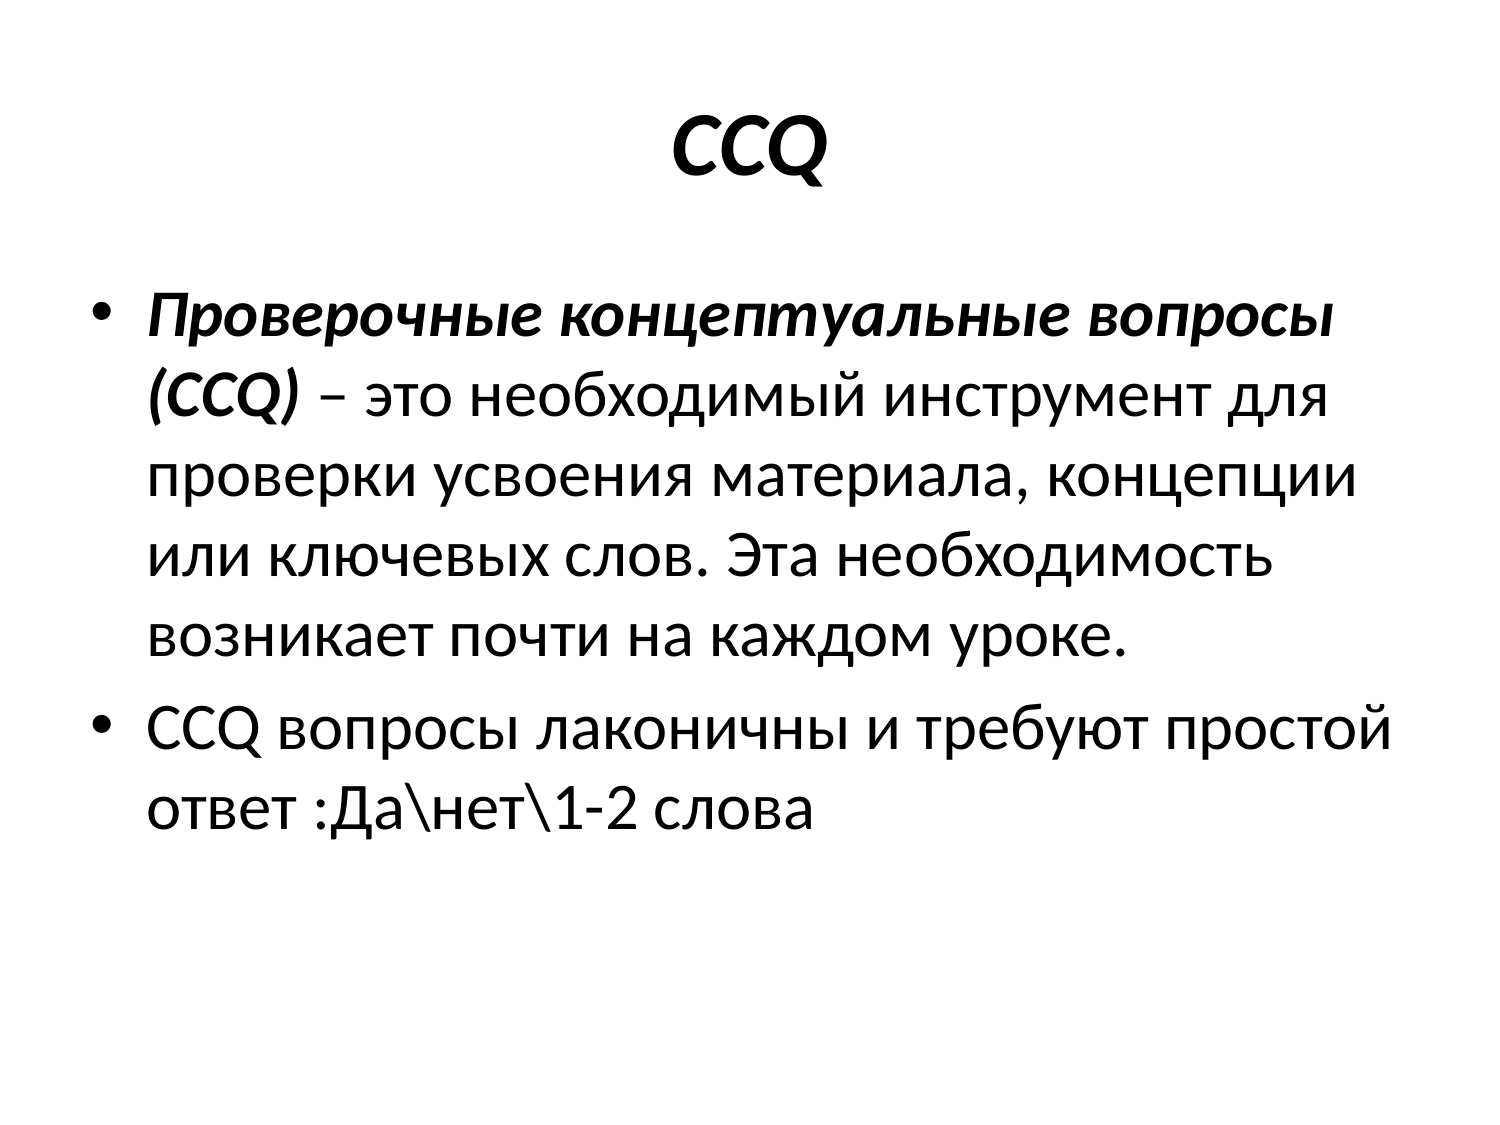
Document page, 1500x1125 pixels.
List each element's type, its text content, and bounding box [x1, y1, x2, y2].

list Проверочные концептуальные вопросы (CCQ) – это необходимый инструмент для проверки усвоения материала, концепции или ключевых слов. Эта необходимость возникает почти на каждом уроке. CCQ вопросы лаконичны и требуют простой ответ :Да\нет\1-2 слова [75, 262, 1425, 1005]
title CCQ [75, 45, 1425, 233]
